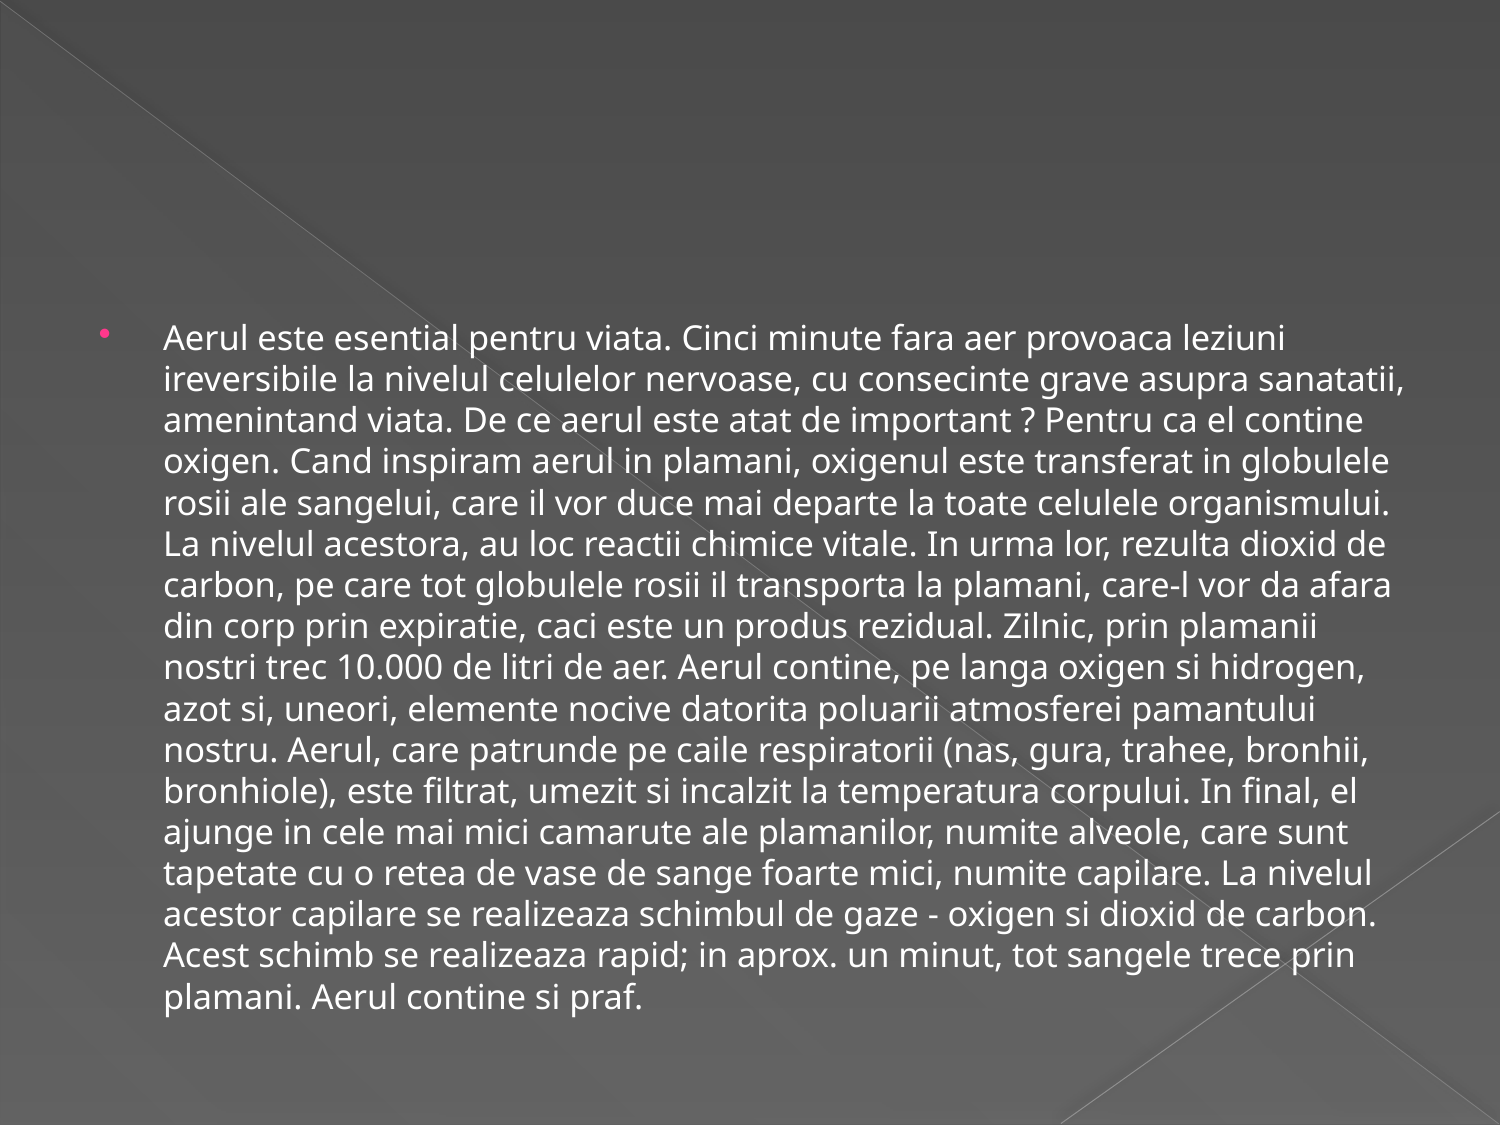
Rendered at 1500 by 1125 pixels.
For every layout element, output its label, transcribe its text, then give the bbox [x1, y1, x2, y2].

list Aerul este esential pentru viata. Cinci minute fara aer provoaca leziuni ireversibile la nivelul celulelor nervoase, cu consecinte grave asupra sanatatii, amenintand viata. De ce aerul este atat de important ? Pentru ca el contine oxigen. Cand inspiram aerul in plamani, oxigenul este transferat in globulele rosii ale sangelui, care il vor duce mai departe la toate celulele organismului. La nivelul acestora, au loc reactii chimice vitale. In urma lor, rezulta dioxid de carbon, pe care tot globulele rosii il transporta la plamani, care-l vor da afara din corp prin expiratie, caci este un produs rezidual. Zilnic, prin plamanii nostri trec 10.000 de litri de aer. Aerul contine, pe langa oxigen si hidrogen, azot si, uneori, elemente nocive datorita poluarii atmosferei pamantului nostru. Aerul, care patrunde pe caile respiratorii (nas, gura, trahee, bronhii, bronhiole), este filtrat, umezit si incalzit la temperatura corpului. In final, el ajunge in cele mai mici camarute ale plamanilor, numite alveole, care sunt tapetate cu o retea de vase de sange foarte mici, numite capilare. La nivelul acestor capilare se realizeaza schimbul de gaze - oxigen si dioxid de carbon. Acest schimb se realizeaza rapid; in aprox. un minut, tot sangele trece prin plamani. Aerul contine si praf. [75, 308, 1425, 1059]
